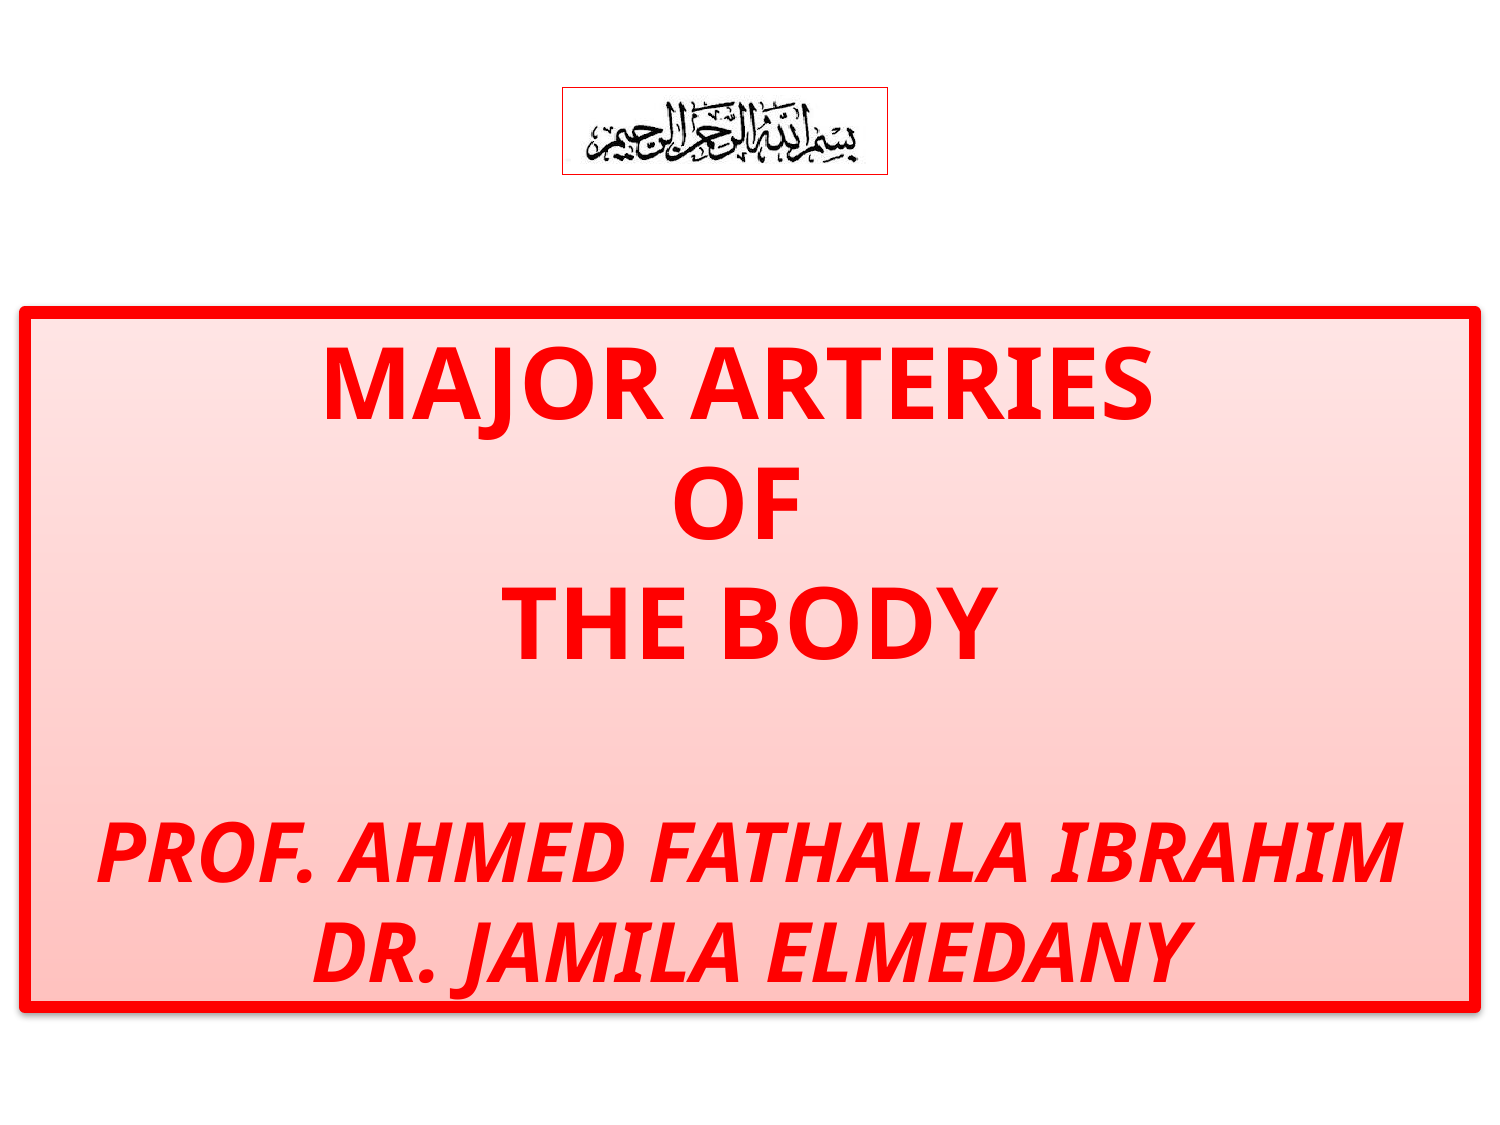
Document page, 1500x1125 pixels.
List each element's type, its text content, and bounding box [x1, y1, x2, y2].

text_box Major arteries of the body Prof. ahmed fathalla ibrahim Dr. jamila elmedany [24, 312, 1476, 1008]
picture [562, 87, 888, 176]
